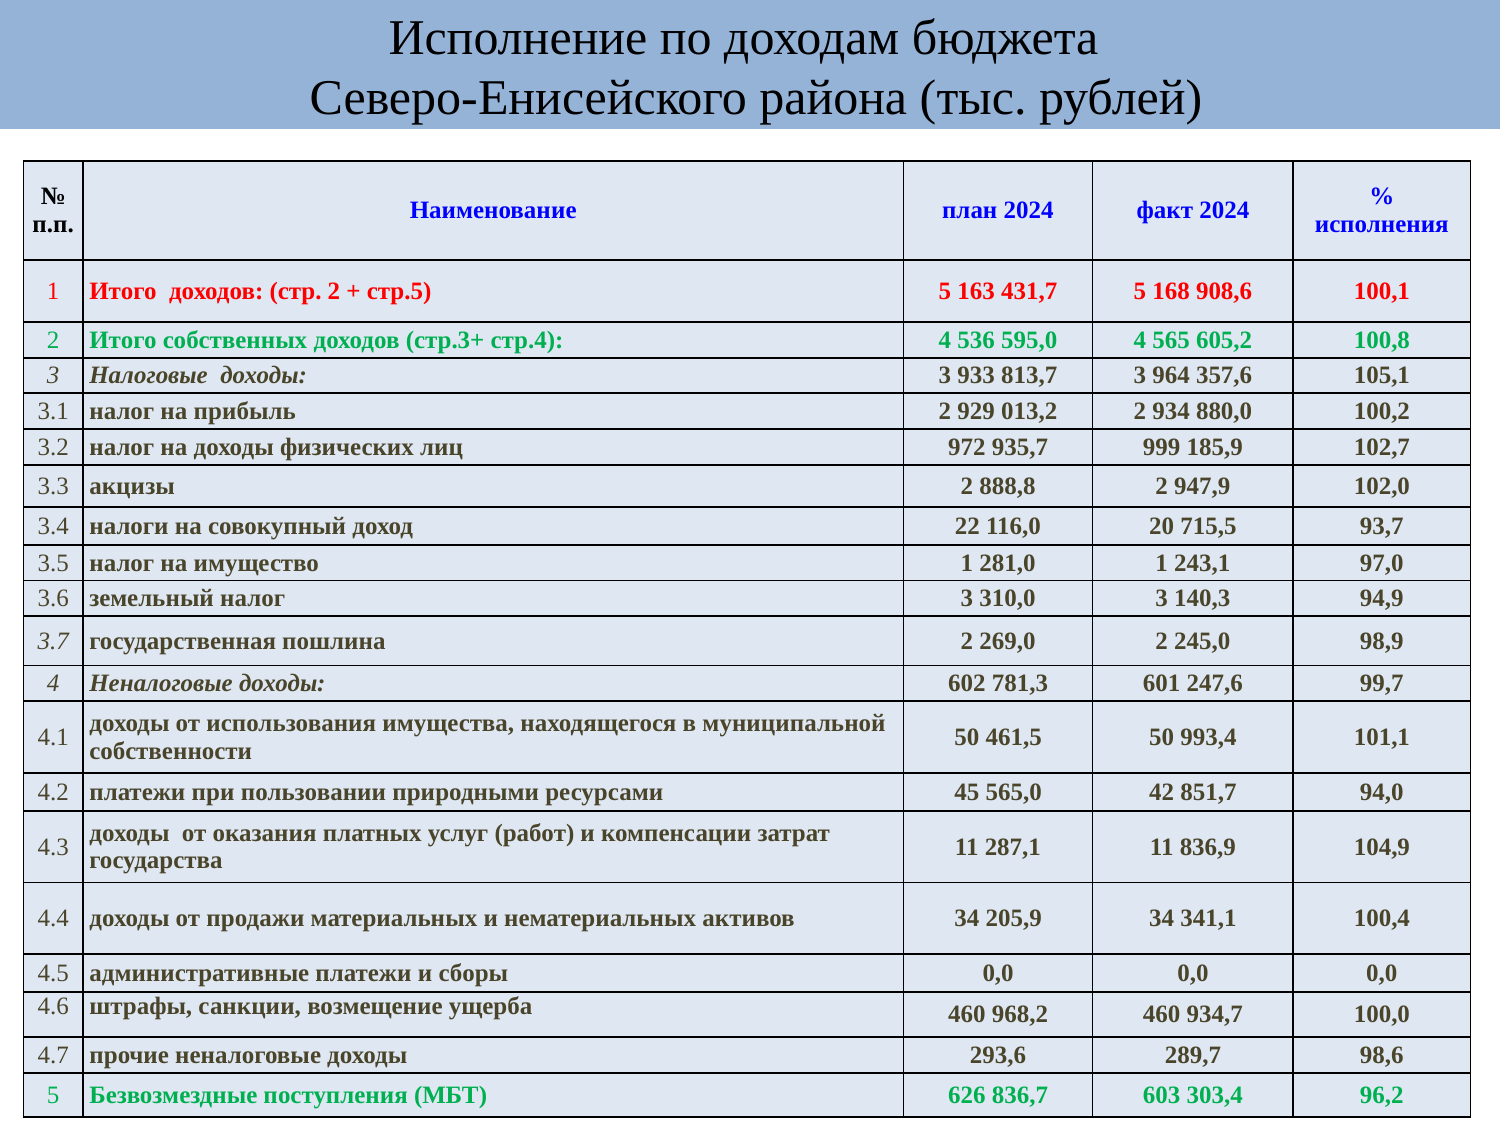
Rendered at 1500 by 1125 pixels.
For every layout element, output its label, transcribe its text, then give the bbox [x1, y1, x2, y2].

table_cell 4.6 [24, 993, 82, 1036]
table_cell налог на прибыль [84, 394, 903, 428]
table_cell 0,0 [904, 955, 1092, 991]
table_cell 97,0 [1294, 546, 1470, 580]
table_cell 5 163 431,7 [904, 261, 1092, 321]
table_cell Итого доходов: (стр. 2 + стр.5) [84, 261, 903, 321]
table_cell 94,9 [1294, 581, 1470, 615]
table_cell 602 781,3 [904, 666, 1092, 700]
table_cell 5 [24, 1074, 82, 1116]
table_cell 4.3 [24, 812, 82, 882]
table_cell 3.1 [24, 394, 82, 428]
table_cell 99,7 [1294, 666, 1470, 700]
table_cell 5 168 908,6 [1093, 261, 1292, 321]
table_cell 102,0 [1294, 466, 1470, 506]
table_cell 1 281,0 [904, 546, 1092, 580]
table_cell Неналоговые доходы: [84, 666, 903, 700]
table_cell 98,6 [1294, 1038, 1470, 1072]
table_cell 4 536 595,0 [904, 323, 1092, 357]
table_cell 4.7 [24, 1038, 82, 1072]
table_cell 460 968,2 [904, 993, 1092, 1036]
table_cell 3 933 813,7 [904, 359, 1092, 392]
table_cell 102,7 [1294, 430, 1470, 464]
table_cell 104,9 [1294, 812, 1470, 882]
table_cell 4 565 605,2 [1093, 323, 1292, 357]
table_cell 50 993,4 [1093, 702, 1292, 772]
table_cell налоги на совокупный доход [84, 508, 903, 544]
table_cell 4.4 [24, 883, 82, 953]
table_cell 1 [24, 261, 82, 321]
table_cell 601 247,6 [1093, 666, 1292, 700]
table_cell Итого собственных доходов (стр.3+ стр.4): [84, 323, 903, 357]
table_cell 2 947,9 [1093, 466, 1292, 506]
table_cell 603 303,4 [1093, 1074, 1292, 1116]
table_cell 11 836,9 [1093, 812, 1292, 882]
table_cell 94,0 [1294, 774, 1470, 810]
table_header Наименование [84, 162, 903, 259]
table_cell 3.3 [24, 466, 82, 506]
table_cell доходы от использования имущества, находящегося в муниципальной собственности [84, 702, 903, 772]
table_cell 42 851,7 [1093, 774, 1292, 810]
table_header № п.п. [24, 162, 82, 259]
table_cell 0,0 [1093, 955, 1292, 991]
table_cell 3 310,0 [904, 581, 1092, 615]
table_cell 626 836,7 [904, 1074, 1092, 1116]
table_cell 1 243,1 [1093, 546, 1292, 580]
table_cell 98,9 [1294, 617, 1470, 665]
table_cell 2 888,8 [904, 466, 1092, 506]
table_cell 3 [24, 359, 82, 392]
table_cell 34 205,9 [904, 883, 1092, 953]
table_cell 3.7 [24, 617, 82, 665]
table_cell 3.4 [24, 508, 82, 544]
table_header % исполнения [1294, 162, 1470, 259]
table_cell 34 341,1 [1093, 883, 1292, 953]
table_cell 20 715,5 [1093, 508, 1292, 544]
table_cell 100,8 [1294, 323, 1470, 357]
table_cell 4.5 [24, 955, 82, 991]
table_cell 3 140,3 [1093, 581, 1292, 615]
table_cell 100,2 [1294, 394, 1470, 428]
table_cell доходы от оказания платных услуг (работ) и компенсации затрат государства [84, 812, 903, 882]
table_cell 3 964 357,6 [1093, 359, 1292, 392]
table_cell 45 565,0 [904, 774, 1092, 810]
table_cell 2 [24, 323, 82, 357]
table_cell Налоговые доходы: [84, 359, 903, 392]
table_cell 4 [24, 666, 82, 700]
table_cell 96,2 [1294, 1074, 1470, 1116]
table_cell 3.6 [24, 581, 82, 615]
table_cell 100,1 [1294, 261, 1470, 321]
table_cell 3.2 [24, 430, 82, 464]
table_cell 93,7 [1294, 508, 1470, 544]
table_header план 2024 [904, 162, 1092, 259]
table_cell 100,0 [1294, 993, 1470, 1036]
table_cell Безвозмездные поступления (МБТ) [84, 1074, 903, 1116]
table_cell 4.2 [24, 774, 82, 810]
table_cell 972 935,7 [904, 430, 1092, 464]
table_cell 50 461,5 [904, 702, 1092, 772]
table_cell платежи при пользовании природными ресурсами [84, 774, 903, 810]
table_cell акцизы [84, 466, 903, 506]
table_cell 999 185,9 [1093, 430, 1292, 464]
table_cell государственная пошлина [84, 617, 903, 665]
table_header факт 2024 [1093, 162, 1292, 259]
table_cell 460 934,7 [1093, 993, 1292, 1036]
table_cell 2 245,0 [1093, 617, 1292, 665]
table_cell 0,0 [1294, 955, 1470, 991]
table_cell 11 287,1 [904, 812, 1092, 882]
table_cell 2 929 013,2 [904, 394, 1092, 428]
table_cell 293,6 [904, 1038, 1092, 1072]
table_cell административные платежи и сборы [84, 955, 903, 991]
table_cell налог на доходы физических лиц [84, 430, 903, 464]
table_cell 289,7 [1093, 1038, 1292, 1072]
table_cell налог на имущество [84, 546, 903, 580]
table_cell прочие неналоговые доходы [84, 1038, 903, 1072]
table_cell 100,4 [1294, 883, 1470, 953]
table_cell доходы от продажи материальных и нематериальных активов [84, 883, 903, 953]
table_cell 2 269,0 [904, 617, 1092, 665]
table_cell 105,1 [1294, 359, 1470, 392]
table_cell земельный налог [84, 581, 903, 615]
table_cell 22 116,0 [904, 508, 1092, 544]
title Исполнение по доходам бюджета Северо-Енисейского района (тыс. рублей) [0, 0, 1500, 129]
table_cell 101,1 [1294, 702, 1470, 772]
table_cell 2 934 880,0 [1093, 394, 1292, 428]
table_cell 3.5 [24, 546, 82, 580]
table_cell штрафы, санкции, возмещение ущерба [84, 993, 903, 1036]
table_cell 4.1 [24, 702, 82, 772]
